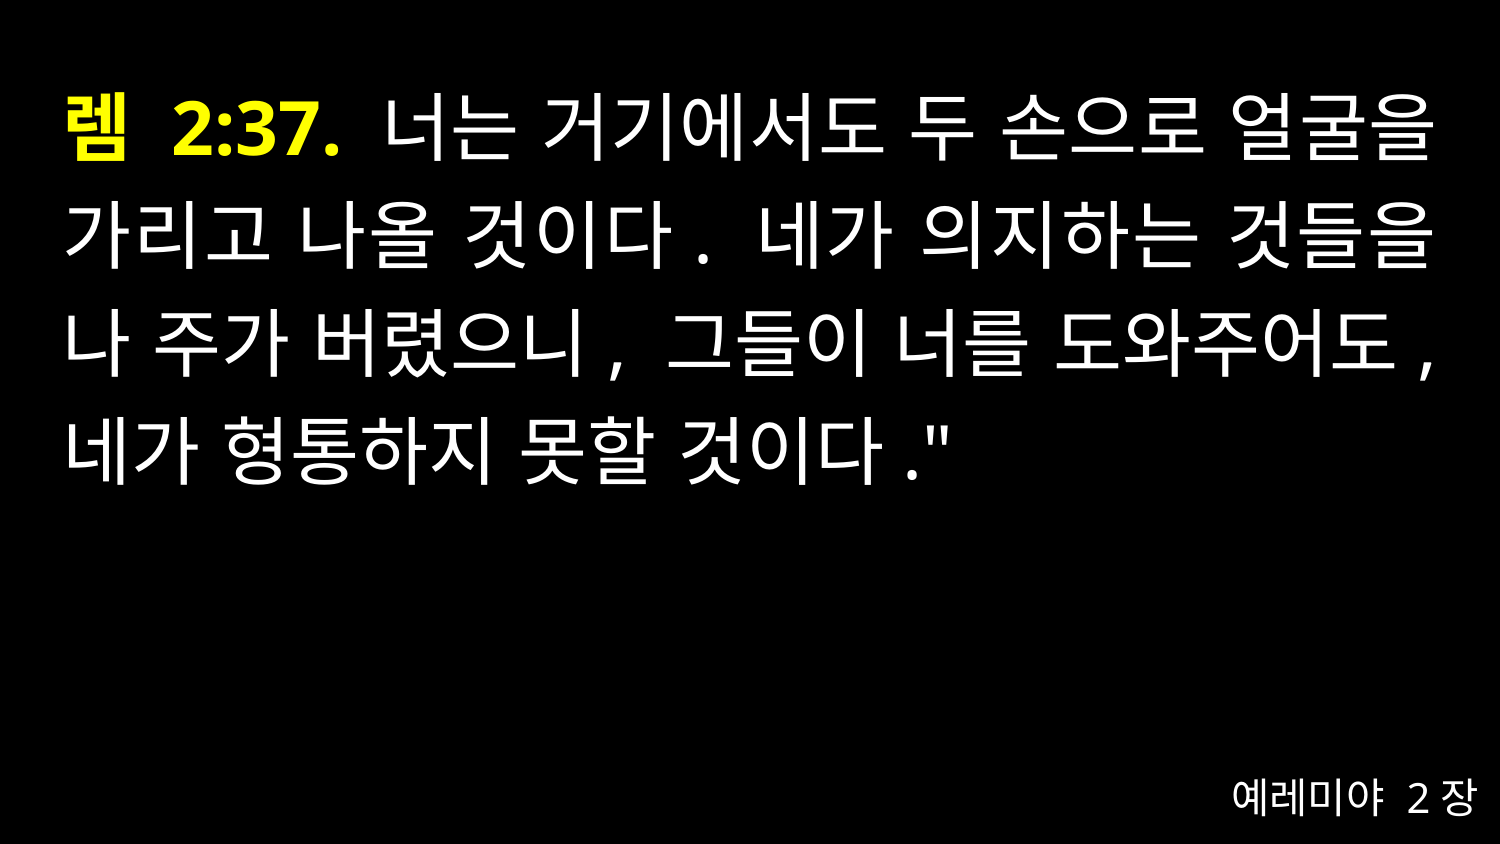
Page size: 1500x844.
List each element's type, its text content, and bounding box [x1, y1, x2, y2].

subtitle 예레미야 2장 [916, 770, 1500, 844]
title 렘 2:37. 너는 거기에서도 두 손으로 얼굴을 가리고 나올 것이다. 네가 의지하는 것들을 나 주가 버렸으니, 그들이 너를 도와주어도, 네가 형통하지 못할 것이다." [0, 0, 1500, 844]
